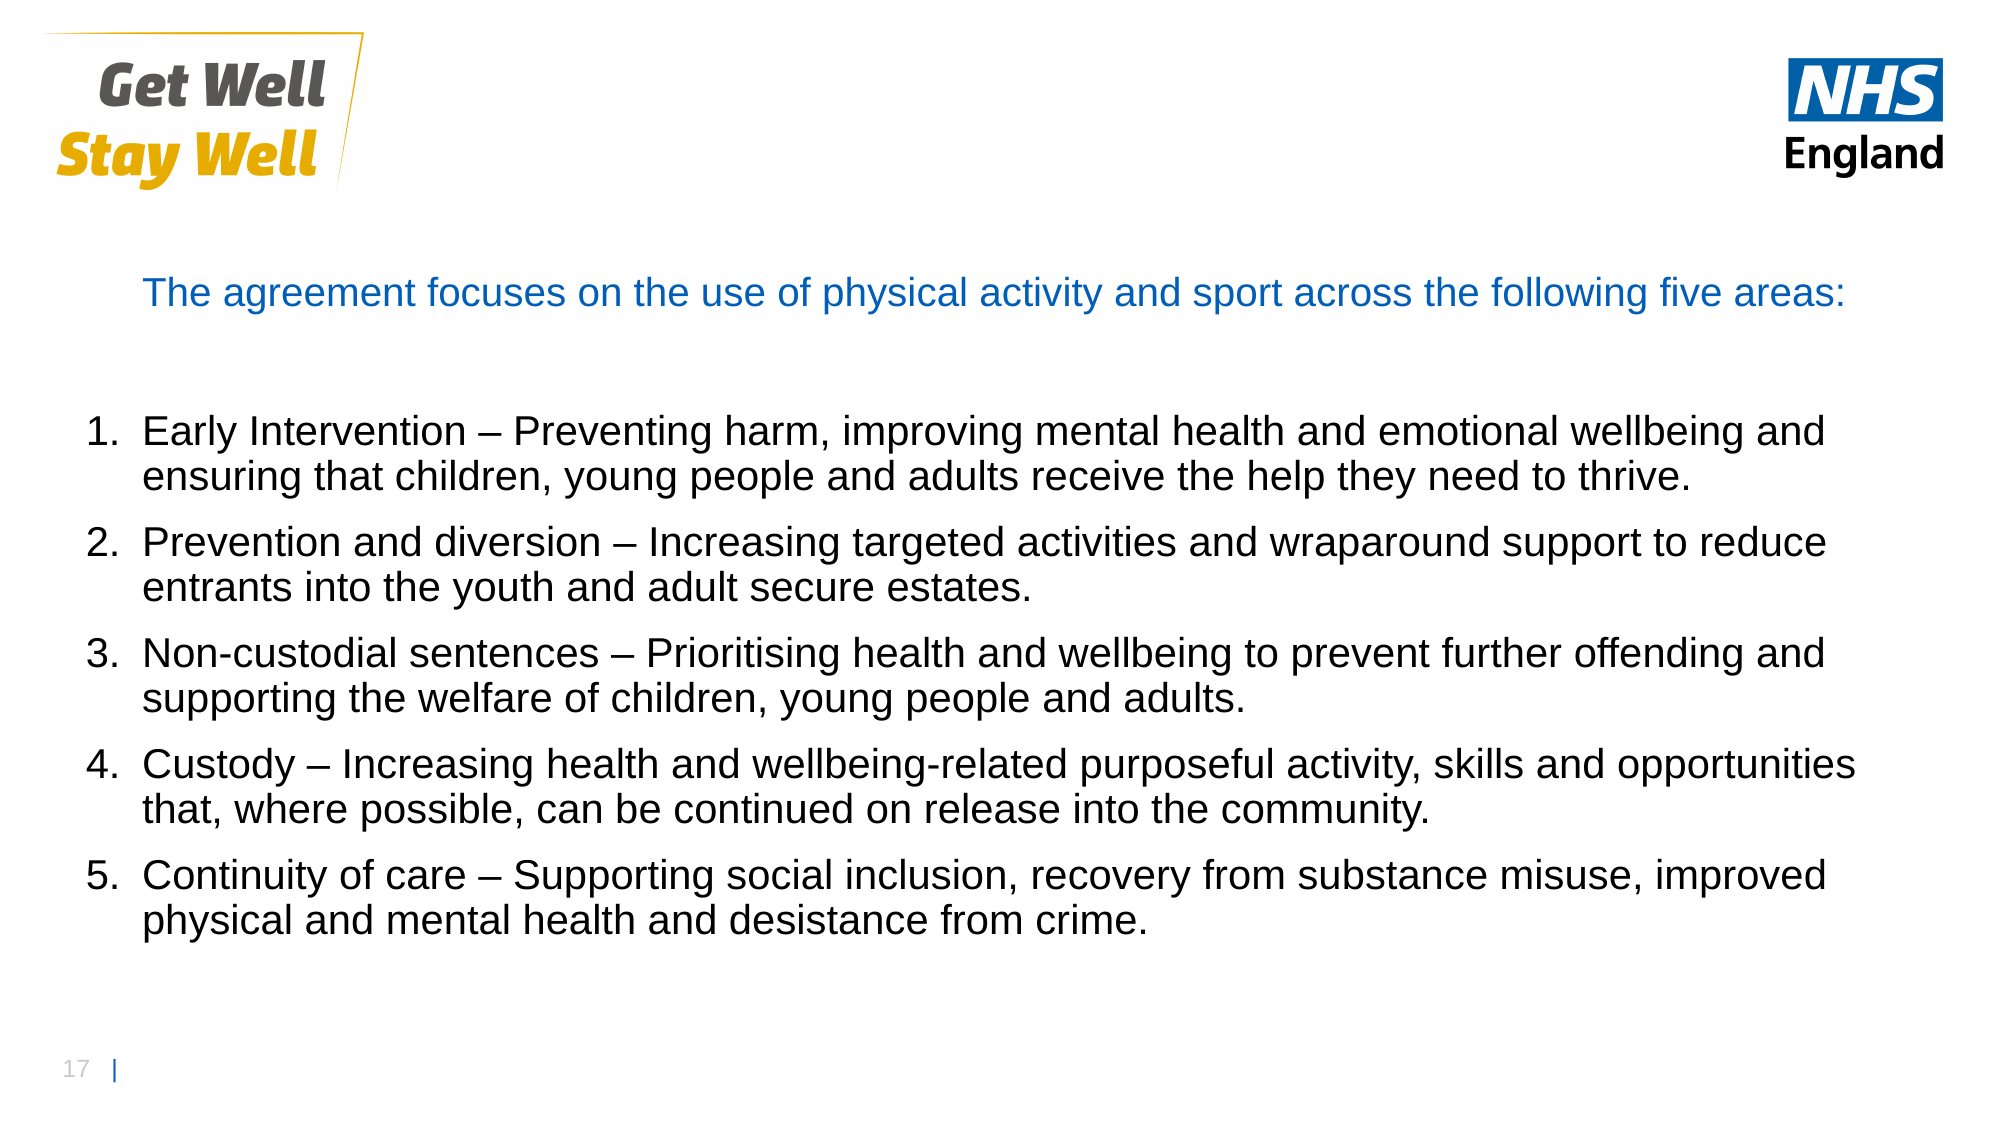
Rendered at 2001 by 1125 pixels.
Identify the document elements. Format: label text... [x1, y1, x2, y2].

picture [1786, 58, 1943, 178]
picture [41, 32, 364, 191]
list Early Intervention – Preventing harm, improving mental health and emotional wellbeing and ensuring that children, young people and adults receive the help they need to thrive. Prevention and diversion – Increasing targeted activities and wraparound support to reduce entrants into the youth and adult secure estates. Non-custodial sentences – Prioritising health and wellbeing to prevent further offending and supporting the welfare of children, young people and adults. Custody – Increasing health and wellbeing-related purposeful activity, skills and opportunities that, where possible, can be continued on release into the community. Continuity of care – Supporting social inclusion, recovery from substance misuse, improved physical and mental health and desistance from crime. [70, 402, 1923, 1037]
title The agreement focuses on the use of physical activity and sport across the following five areas: [127, 243, 1873, 344]
